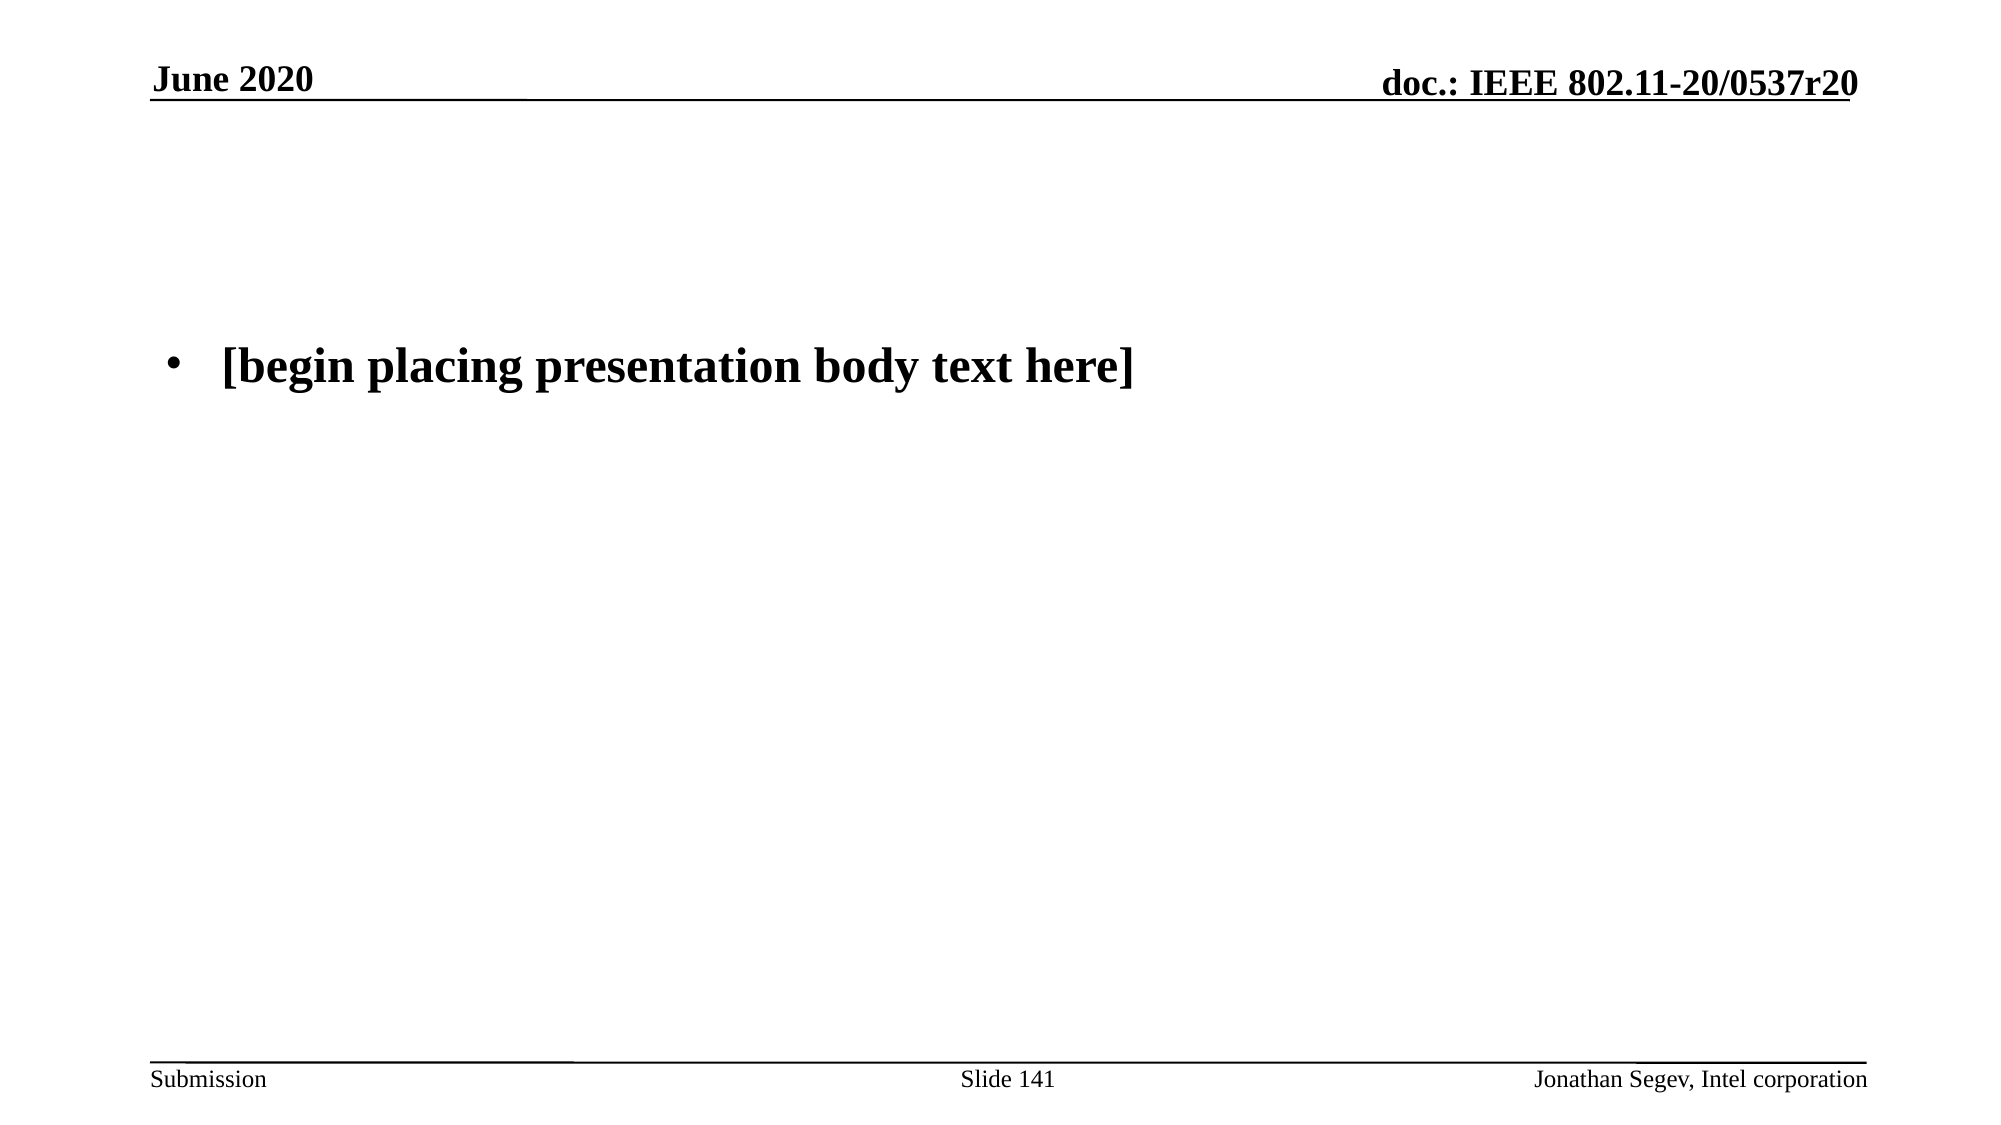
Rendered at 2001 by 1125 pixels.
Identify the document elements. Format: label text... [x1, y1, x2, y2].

footer Jonathan Segev, Intel corporation [1171, 1061, 1869, 1093]
slide_number Slide 141 [950, 1061, 1067, 1123]
list [begin placing presentation body text here] [149, 324, 1850, 1000]
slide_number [152, 54, 563, 100]
